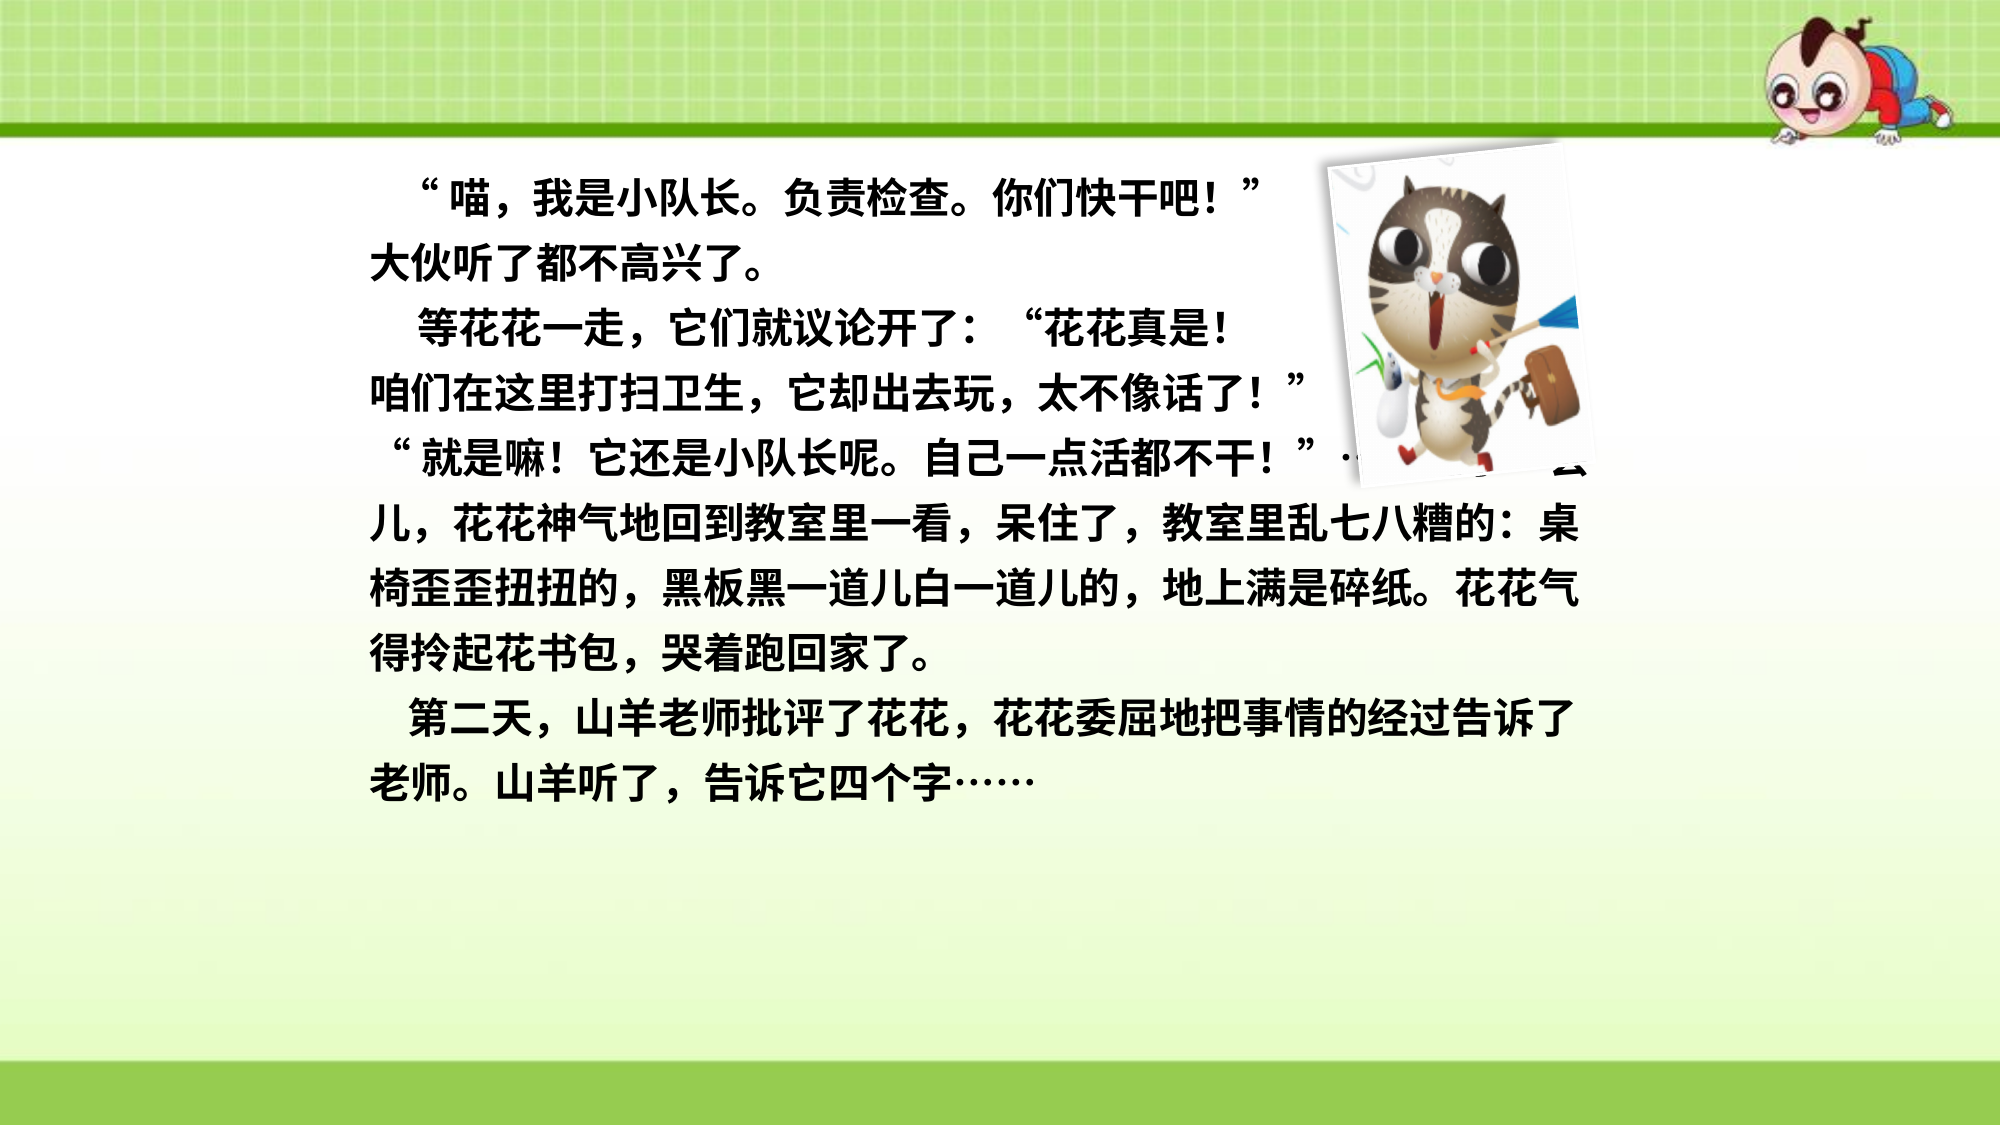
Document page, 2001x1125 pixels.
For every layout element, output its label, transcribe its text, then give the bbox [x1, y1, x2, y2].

picture [0, 0, 2000, 1125]
text_box “喵，我是小队长。负责检查。你们快干吧！” 大伙听了都不高兴了。 等花花一走，它们就议论开了：“花花真是！ 咱们在这里打扫卫生，它却出去玩，太不像话了！” “就是嘛！它还是小队长呢。自己一点活都不干！”……过了一会儿，花花神气地回到教室里一看，呆住了，教室里乱七八糟的：桌椅歪歪扭扭的，黑板黑一道儿白一道儿的，地上满是碎纸。花花气得拎起花书包，哭着跑回家了。 第二天，山羊老师批评了花花，花花委屈地把事情的经过告诉了老师。山羊听了，告诉它四个字…… [354, 149, 1628, 815]
